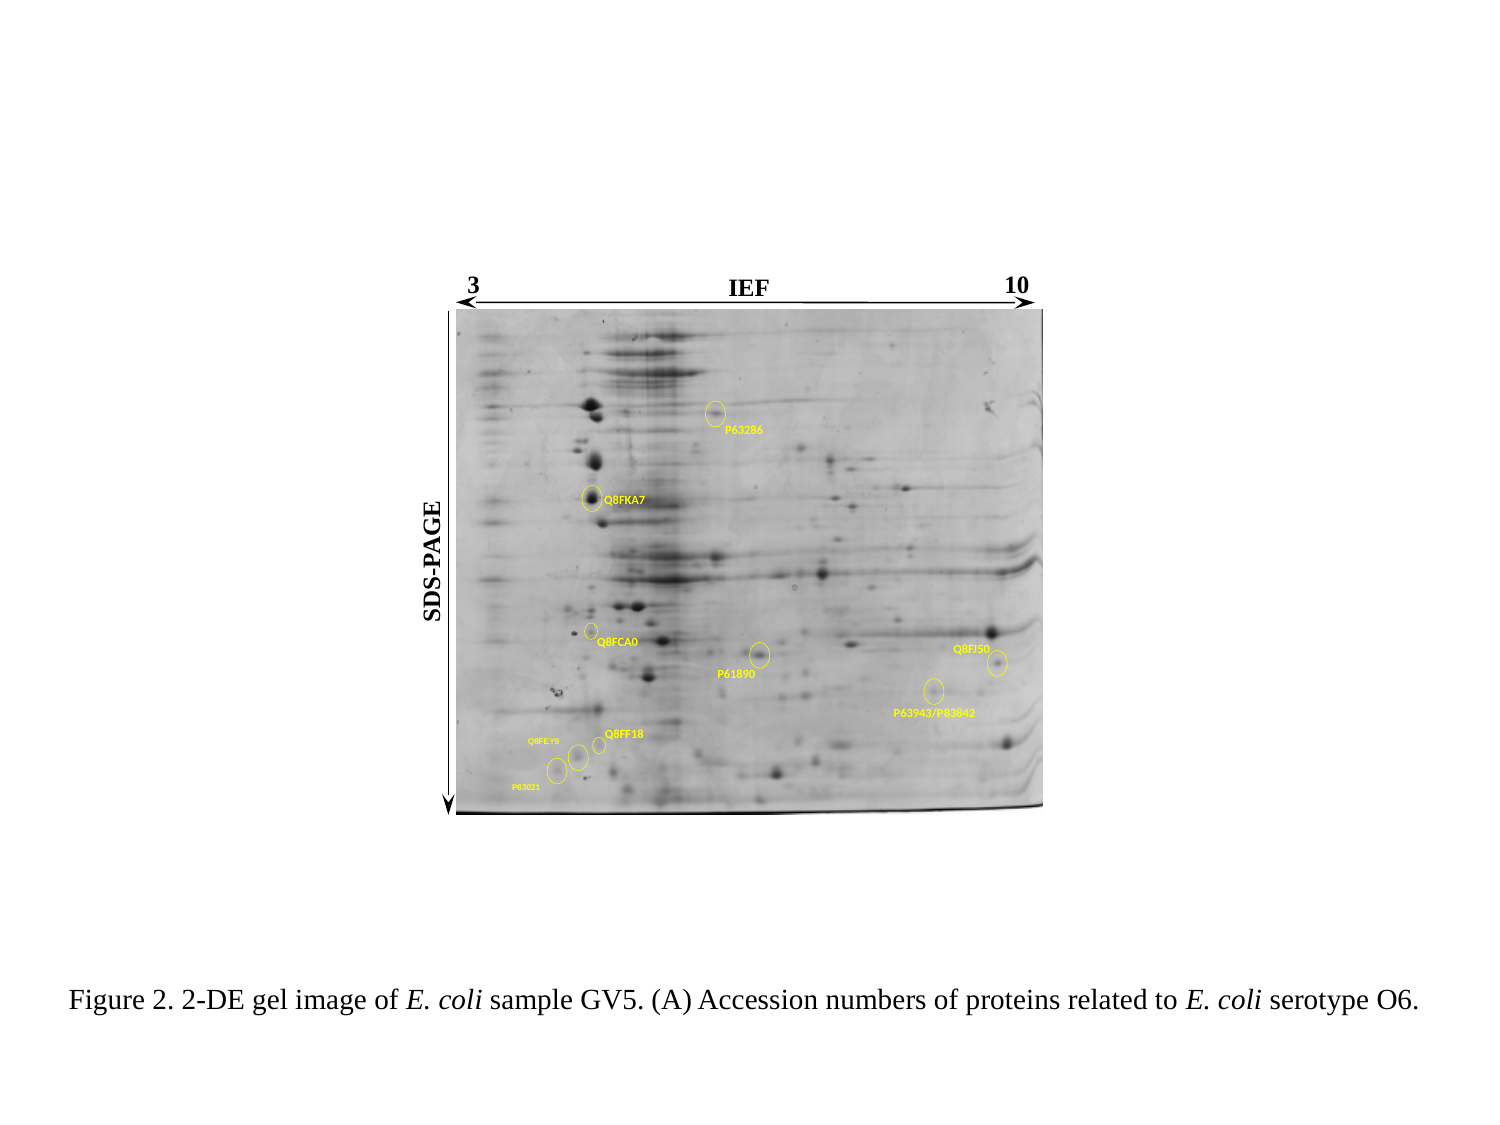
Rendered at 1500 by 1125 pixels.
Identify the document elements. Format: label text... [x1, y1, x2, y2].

text_box SDS-PAGE [414, 496, 446, 562]
text_box SDS-PAGE [414, 572, 446, 626]
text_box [455, 309, 1044, 816]
text_box 10 [999, 268, 1035, 299]
text_box Figure 2. 2-DE gel image of E. coli sample GV5. (A) Accession numbers of proteins related to E. coli serotype O6. [53, 972, 1442, 1023]
text_box 3 [456, 267, 492, 299]
text_box IEF [709, 271, 790, 300]
